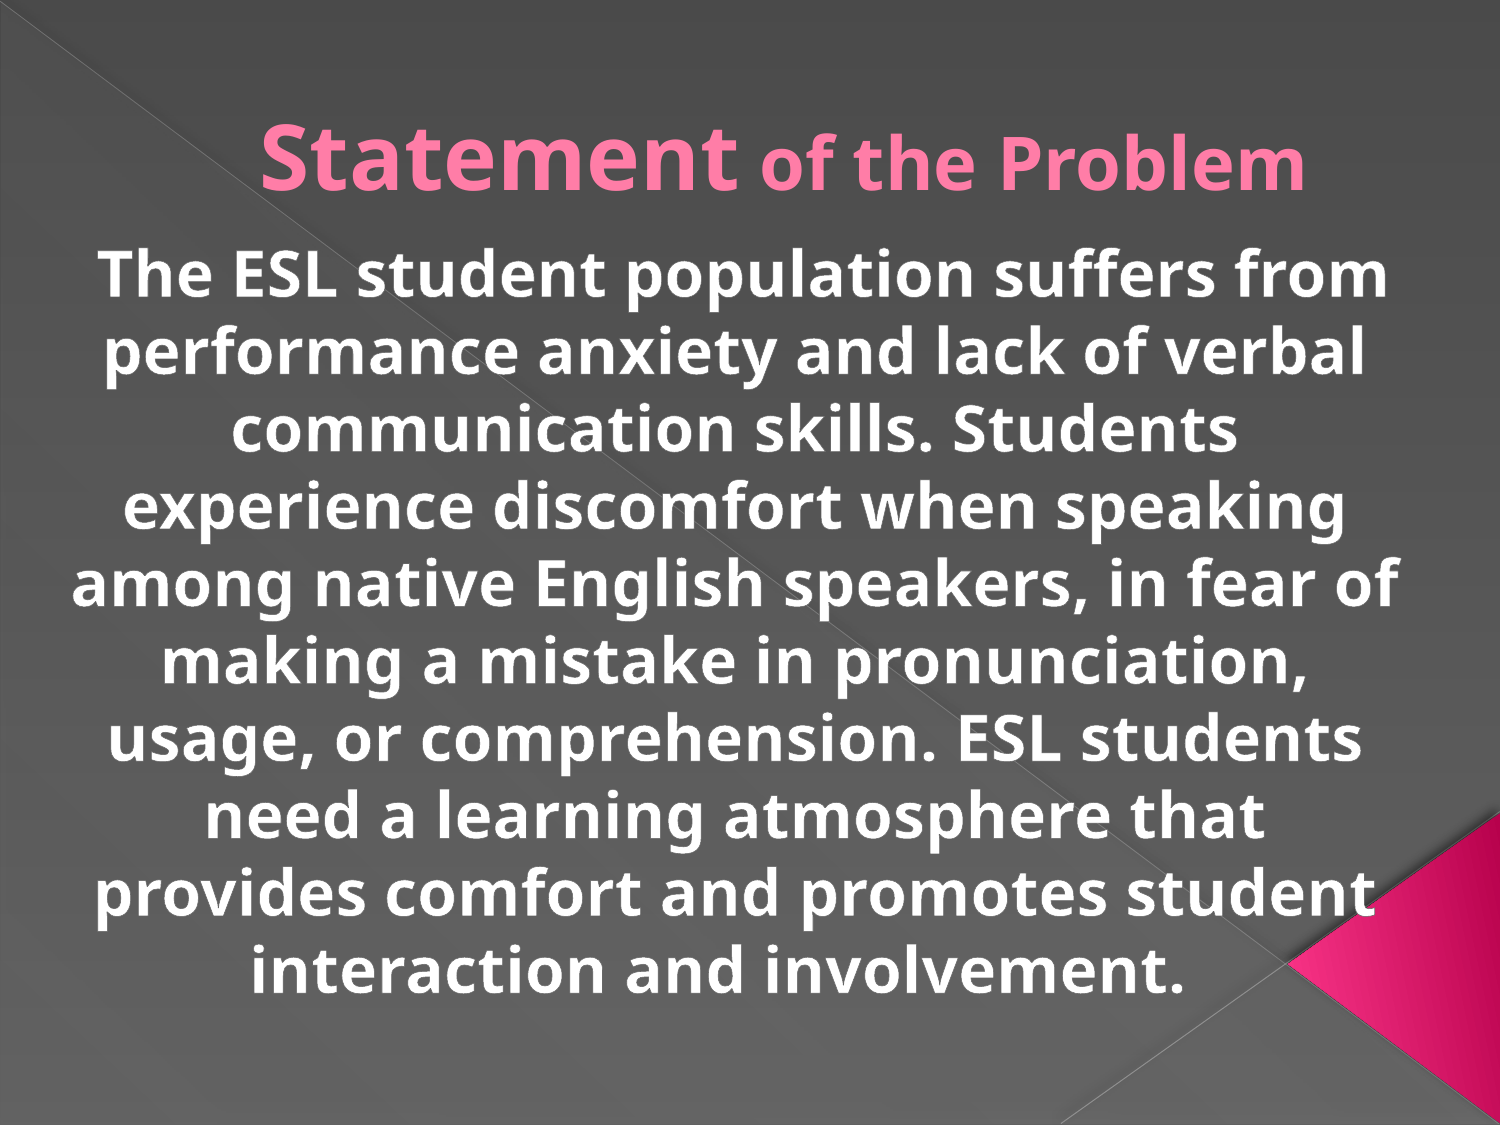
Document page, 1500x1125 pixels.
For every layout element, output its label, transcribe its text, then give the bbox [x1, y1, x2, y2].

title Statement of the Problem [87, 37, 1411, 217]
subtitle The ESL student population suffers from performance anxiety and lack of verbal communication skills. Students experience discomfort when speaking among native English speakers, in fear of making a mistake in pronunciation, usage, or comprehension. ESL students need a learning atmosphere that provides comfort and promotes student interaction and involvement. [50, 224, 1425, 1088]
